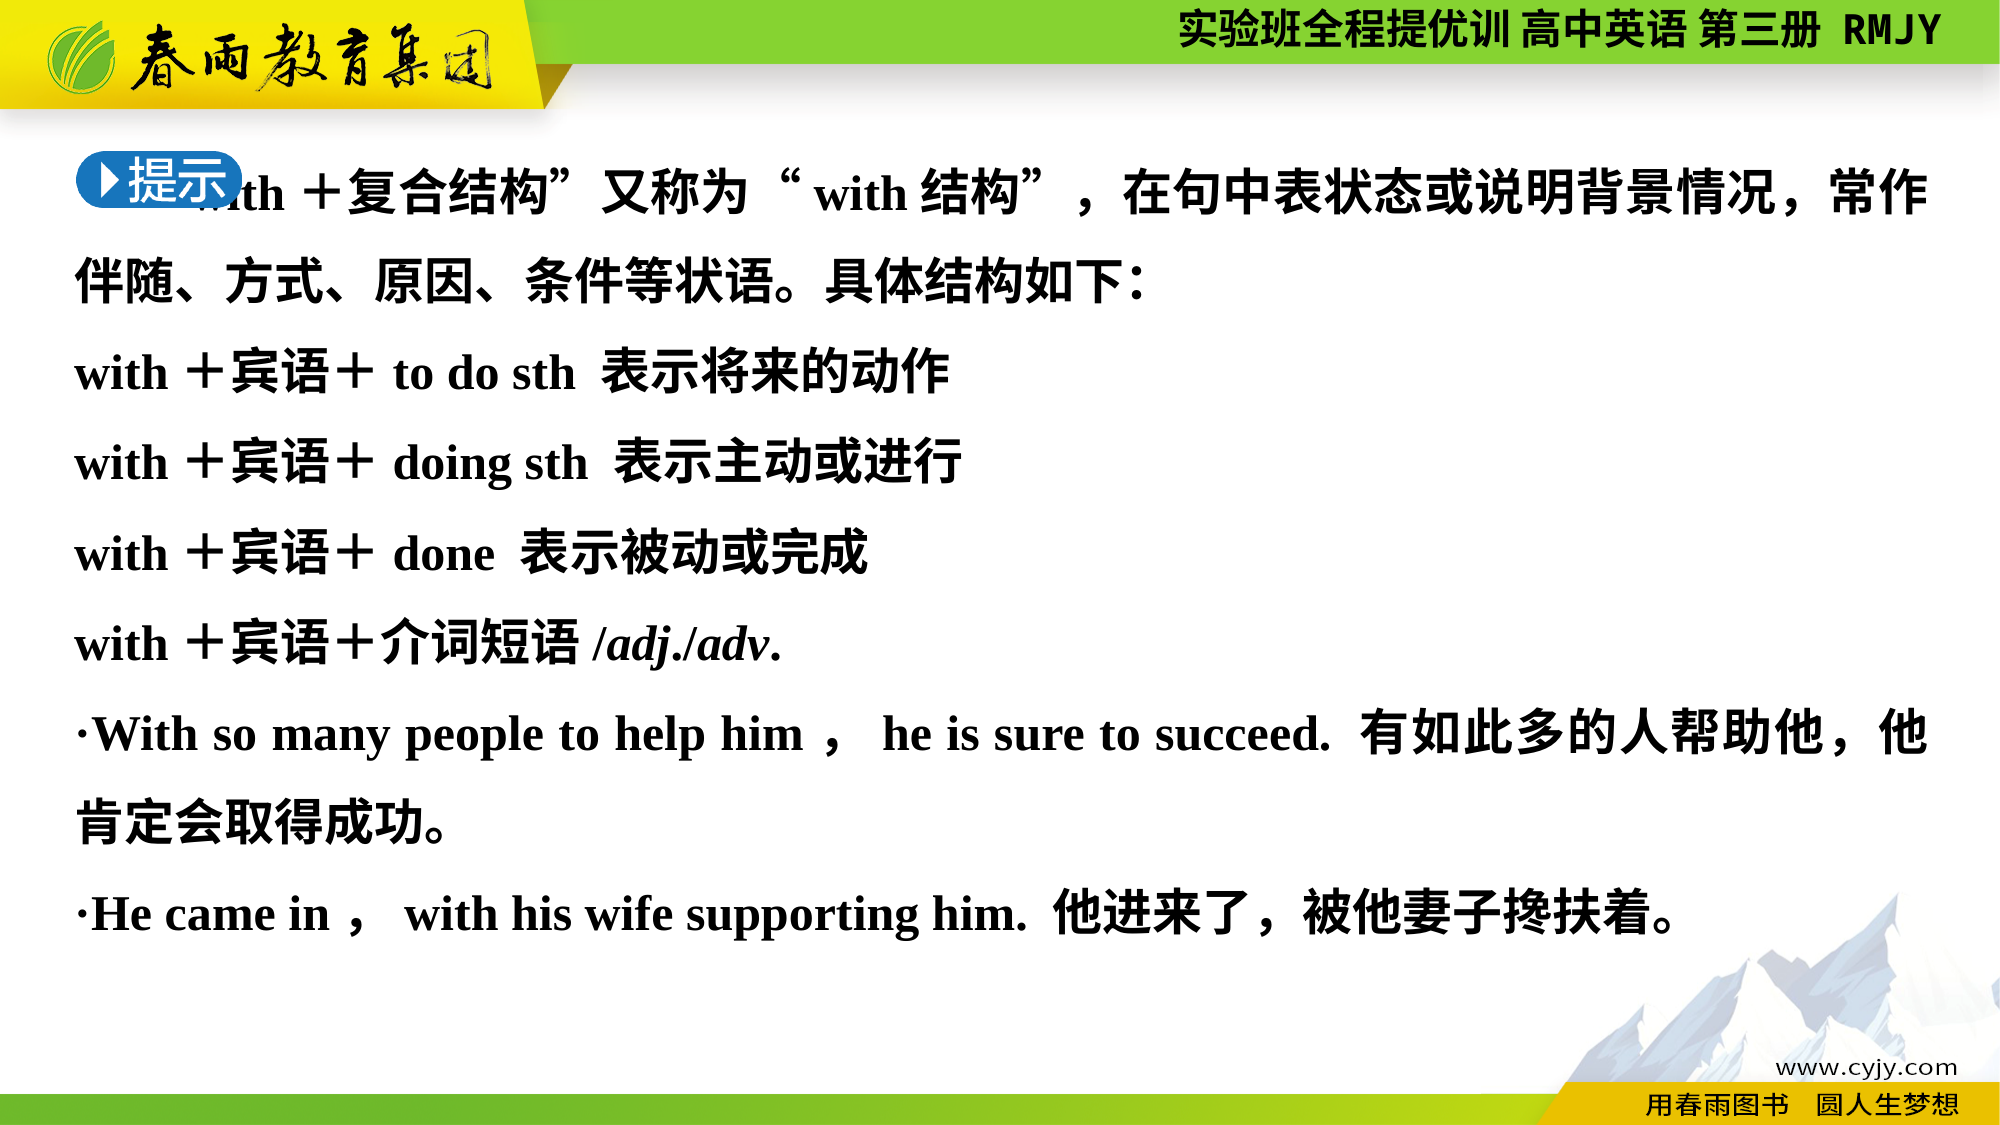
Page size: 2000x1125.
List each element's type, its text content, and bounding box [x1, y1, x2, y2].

list “with＋复合结构”又称为“with结构”，在句中表状态或说明背景情况，常作伴随、方式、原因、条件等状语。具体结构如下： with＋宾语＋to do sth 表示将来的动作 with＋宾语＋doing sth 表示主动或进行 with＋宾语＋done 表示被动或完成 with＋宾语＋介词短语/adj./adv. ·With so many people to help him，he is sure to succeed. 有如此多的人帮助他，他肯定会取得成功。 ·He came in，with his wife supporting him. 他进来了，被他妻子搀扶着。 [59, 122, 1944, 944]
picture [0, 0, 2000, 1125]
